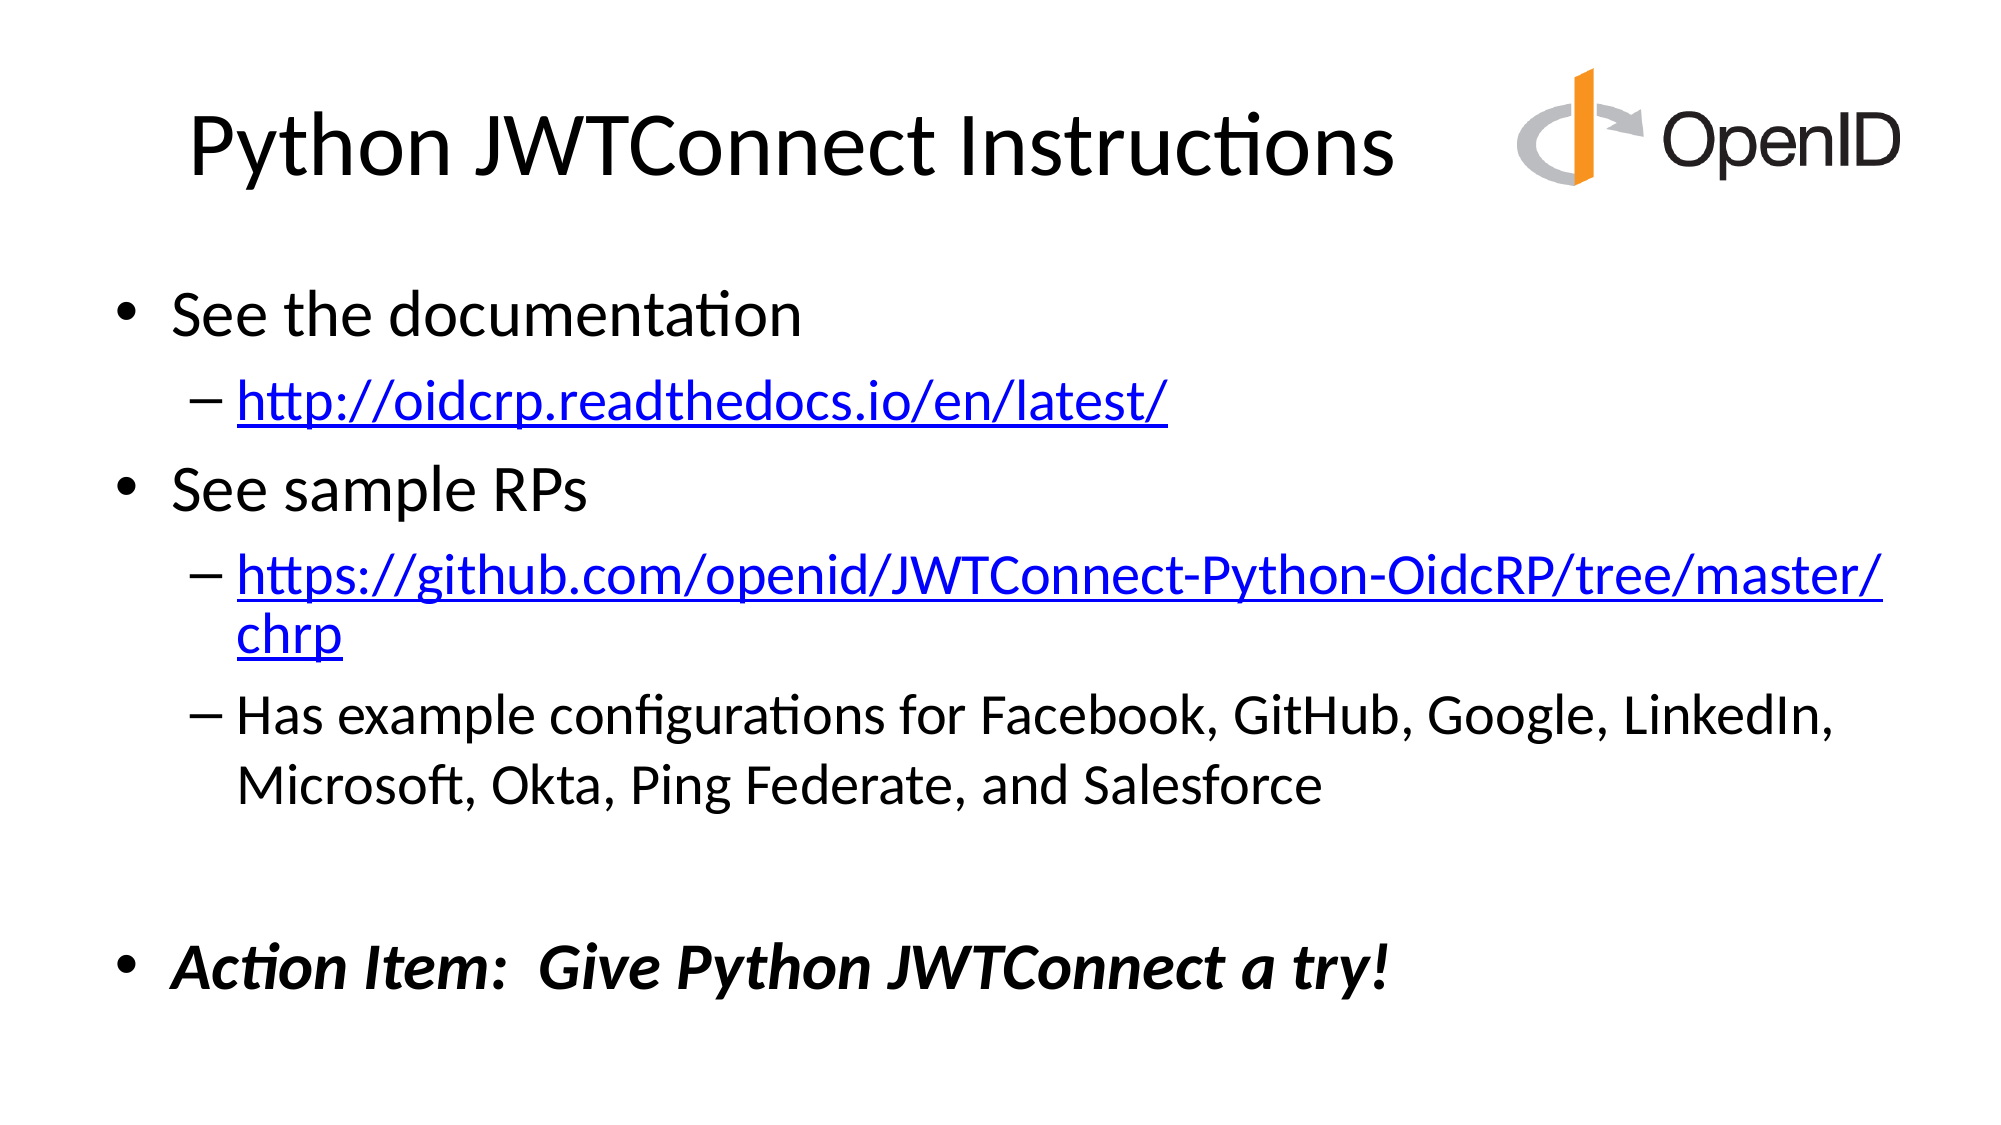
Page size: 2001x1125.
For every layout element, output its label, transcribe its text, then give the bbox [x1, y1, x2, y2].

list See the documentation http://oidcrp.readthedocs.io/en/latest/ See sample RPs https://github.com/openid/JWTConnect-Python-OidcRP/tree/master/chrp Has example configurations for Facebook, GitHub, Google, LinkedIn, Microsoft, Okta, Ping Federate, and Salesforce Action Item: Give Python JWTConnect a try! [99, 262, 1900, 1035]
title Python JWTConnect Instructions [99, 45, 1487, 233]
picture [1486, 44, 1936, 224]
